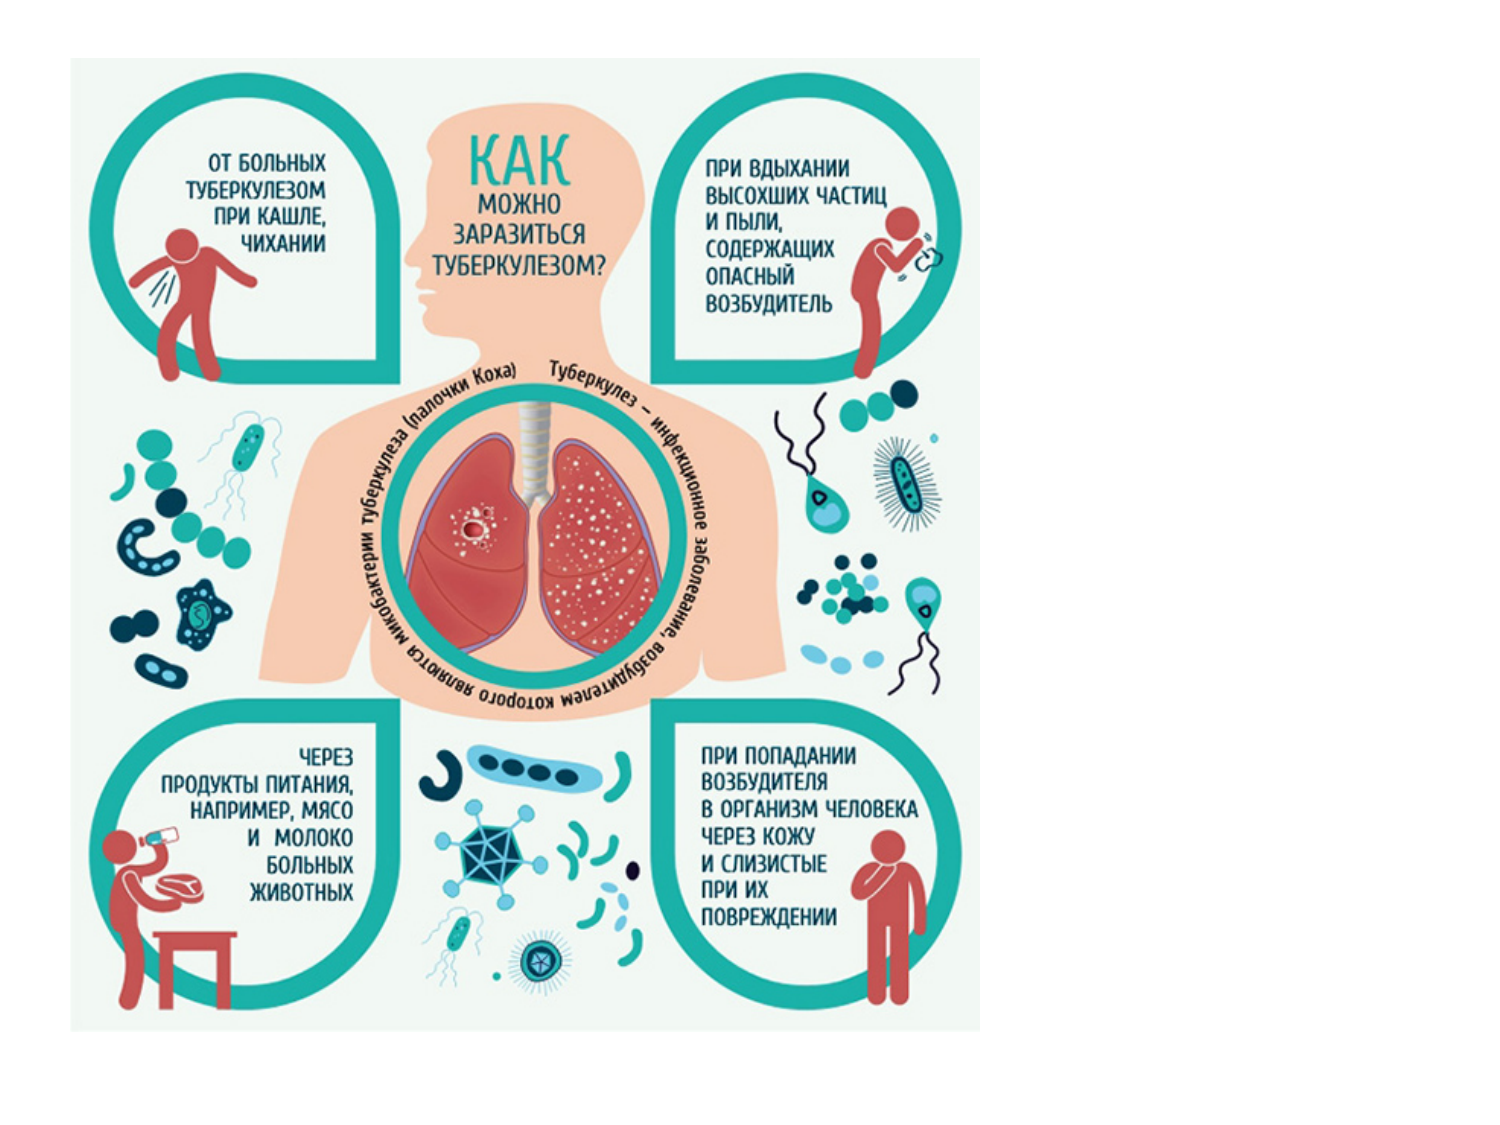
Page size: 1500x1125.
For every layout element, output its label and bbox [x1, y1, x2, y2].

list [70, 58, 980, 1032]
